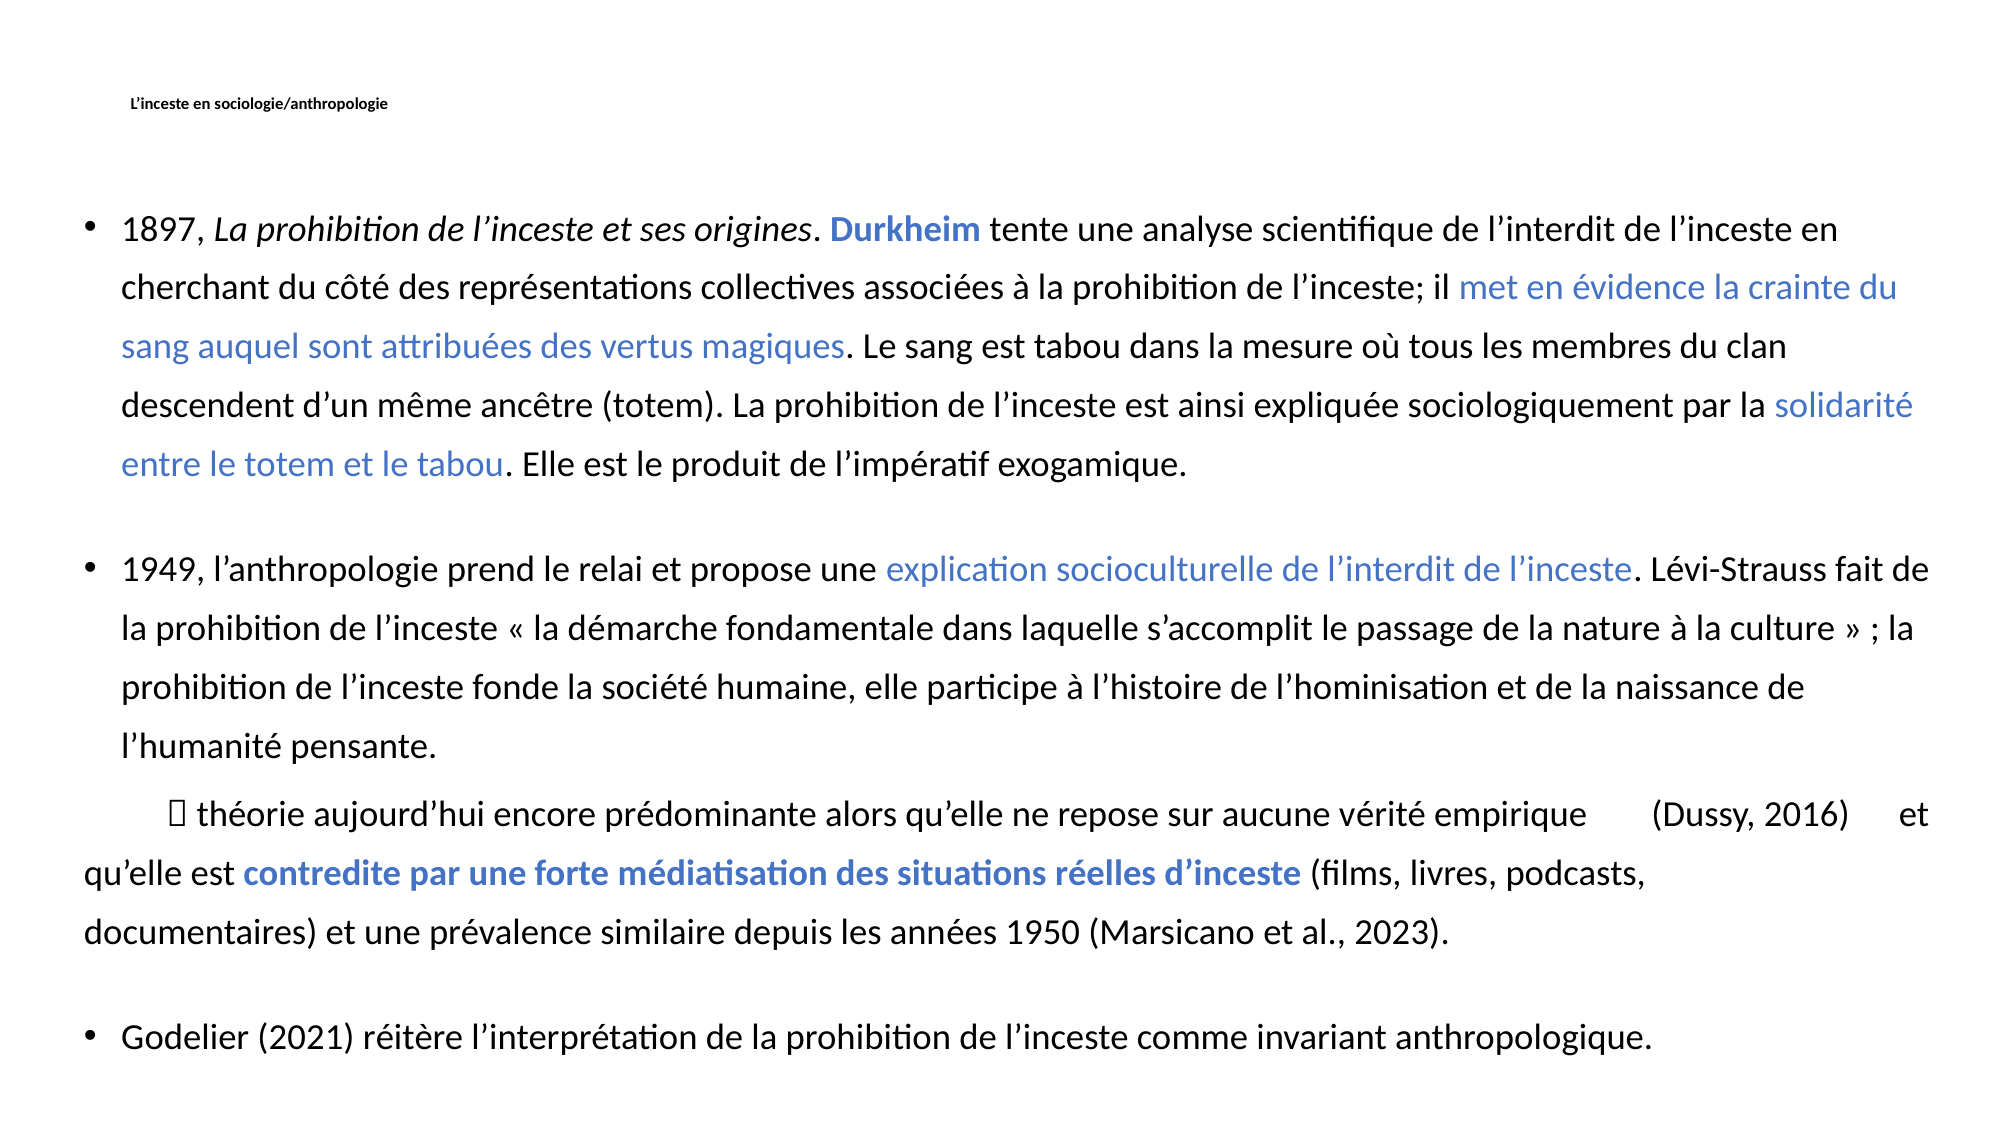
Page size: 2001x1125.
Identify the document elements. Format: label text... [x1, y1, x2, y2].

list 1897, La prohibition de l’inceste et ses origines. Durkheim tente une analyse scientifique de l’interdit de l’inceste en cherchant du côté des représentations collectives associées à la prohibition de l’inceste; il met en évidence la crainte du sang auquel sont attribuées des vertus magiques. Le sang est tabou dans la mesure où tous les membres du clan descendent d’un même ancêtre (totem). La prohibition de l’inceste est ainsi expliquée sociologiquement par la solidarité entre le totem et le tabou. Elle est le produit de l’impératif exogamique. 1949, l’anthropologie prend le relai et propose une explication socioculturelle de l’interdit de l’inceste. Lévi-Strauss fait de la prohibition de l’inceste « la démarche fondamentale dans laquelle s’accomplit le passage de la nature à la culture » ; la prohibition de l’inceste fonde la société humaine, elle participe à l’histoire de l’hominisation et de la naissance de l’humanité pensante.  théorie aujourd’hui encore prédominante alors qu’elle ne repose sur aucune vérité empirique (Dussy, 2016) et qu’elle est contredite par une forte médiatisation des situations réelles d’inceste (films, livres, podcasts, documentaires) et une prévalence similaire depuis les années 1950 (Marsicano et al., 2023). Godelier (2021) réitère l’interprétation de la prohibition de l’inceste comme invariant anthropologique. [68, 181, 1955, 1074]
title L’inceste en sociologie/anthropologie [115, 51, 1863, 163]
